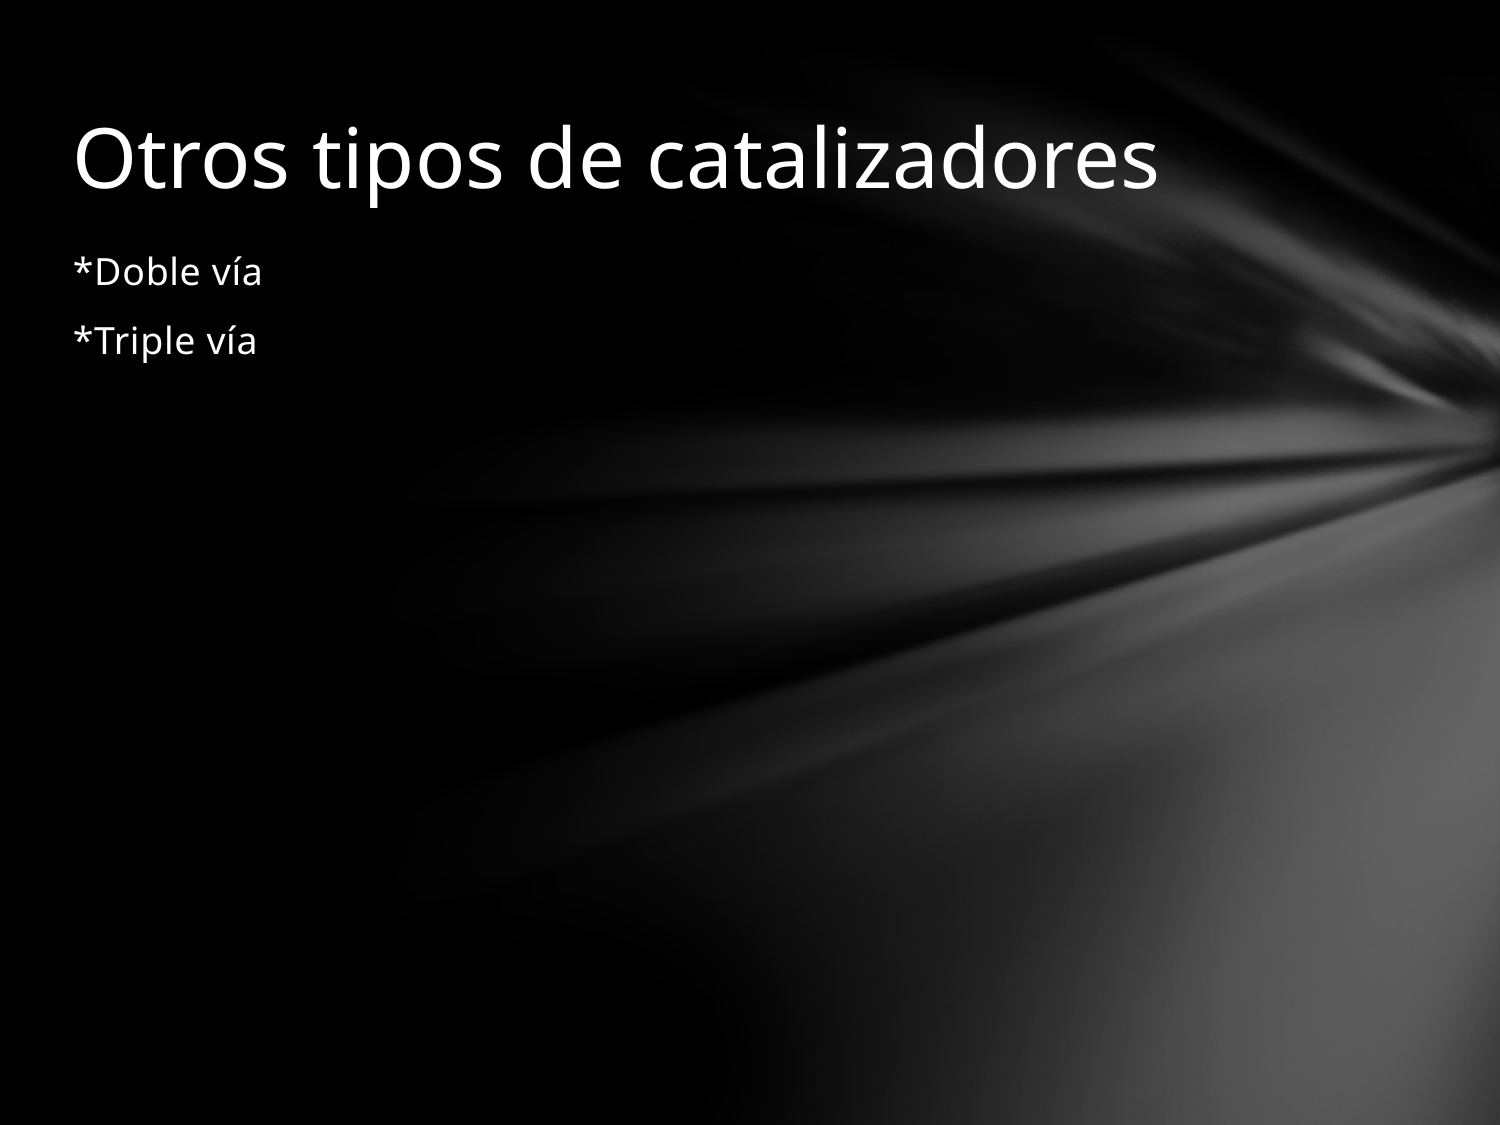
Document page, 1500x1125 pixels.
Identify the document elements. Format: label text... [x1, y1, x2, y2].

list *Doble vía *Triple vía [57, 239, 1318, 1015]
title Otros tipos de catalizadores [57, 37, 1318, 213]
